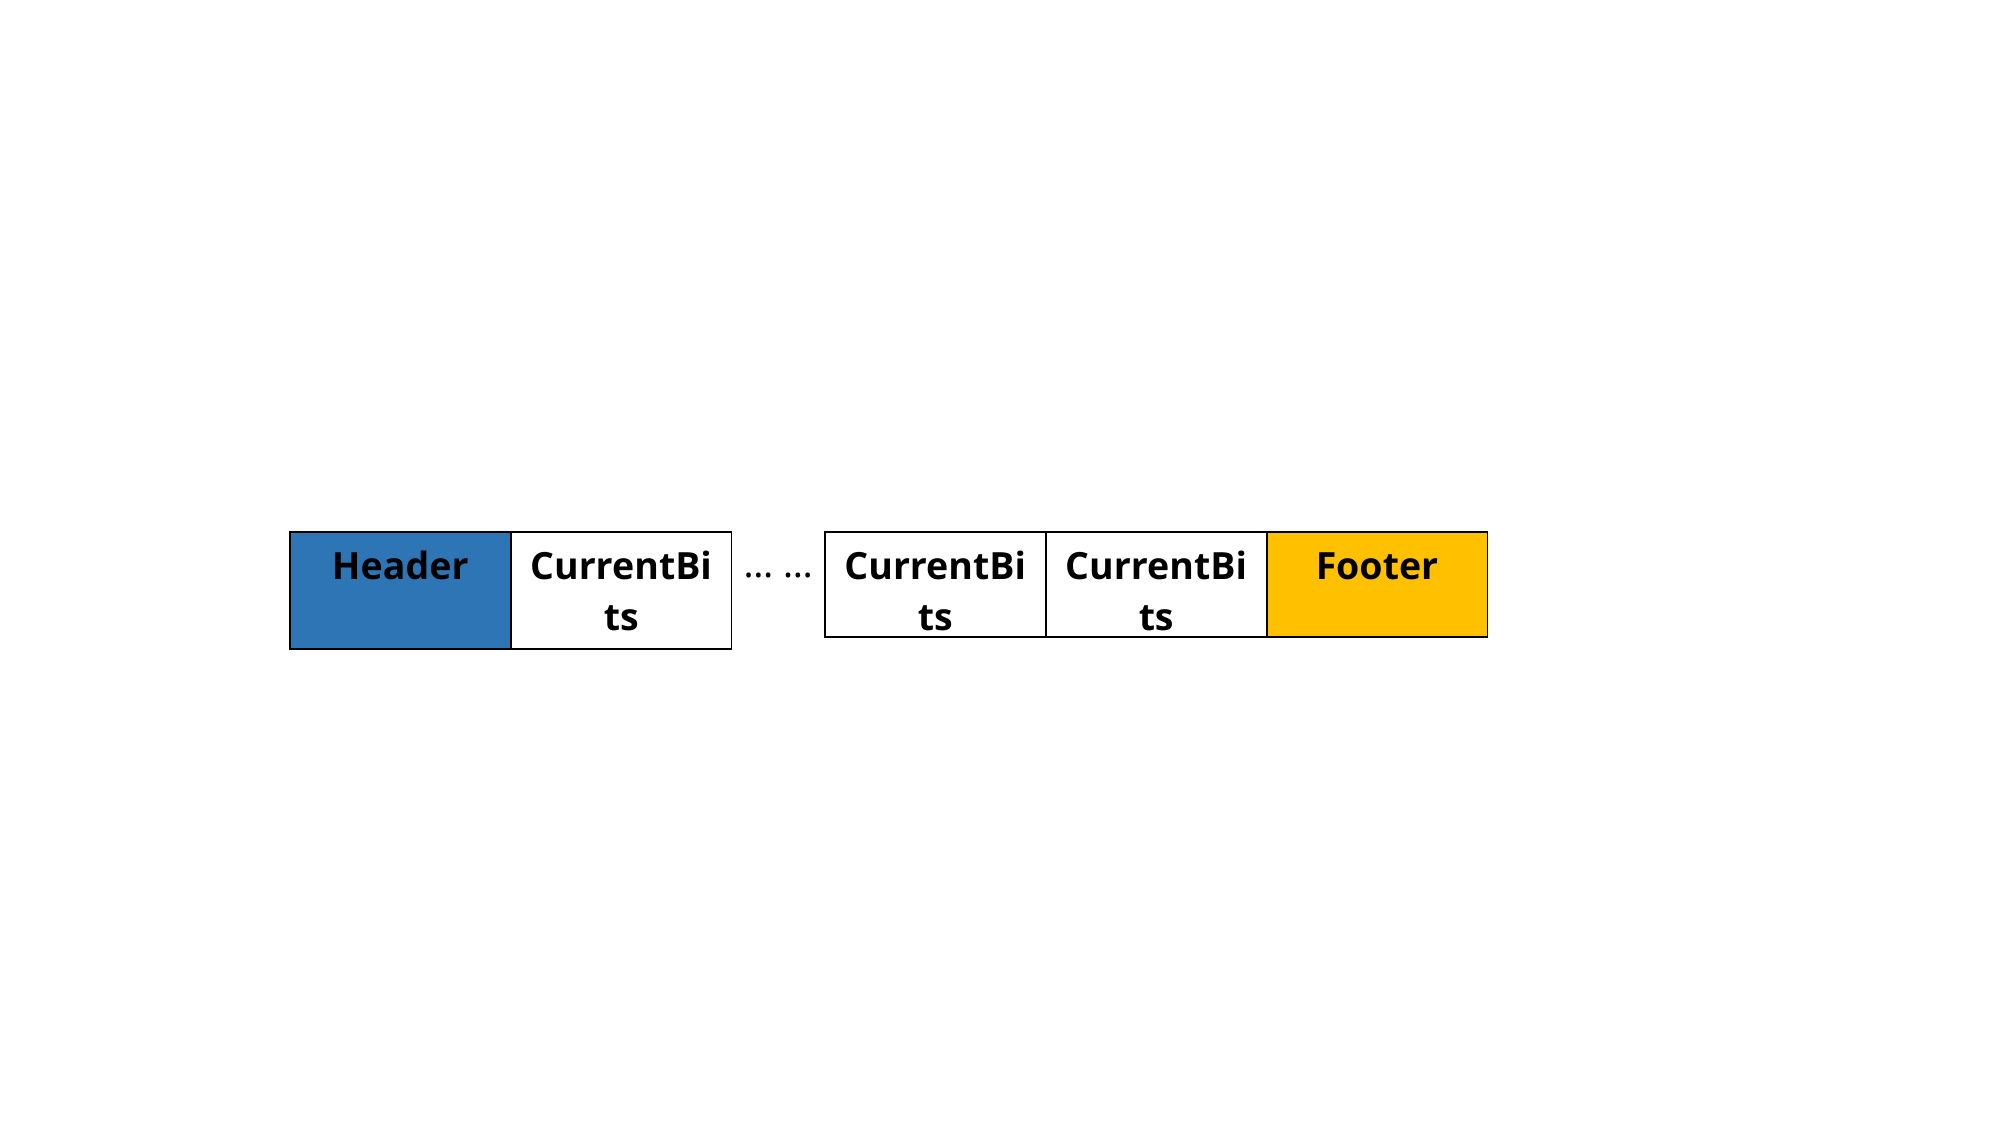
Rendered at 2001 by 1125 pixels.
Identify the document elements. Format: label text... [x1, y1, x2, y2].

text_box … … [728, 532, 824, 593]
table_header CurrentBits [826, 533, 1045, 636]
table_header CurrentBits [1047, 533, 1266, 636]
table_header Footer [1268, 533, 1487, 636]
table_header CurrentBits [512, 533, 731, 648]
table_header Header [291, 533, 510, 648]
